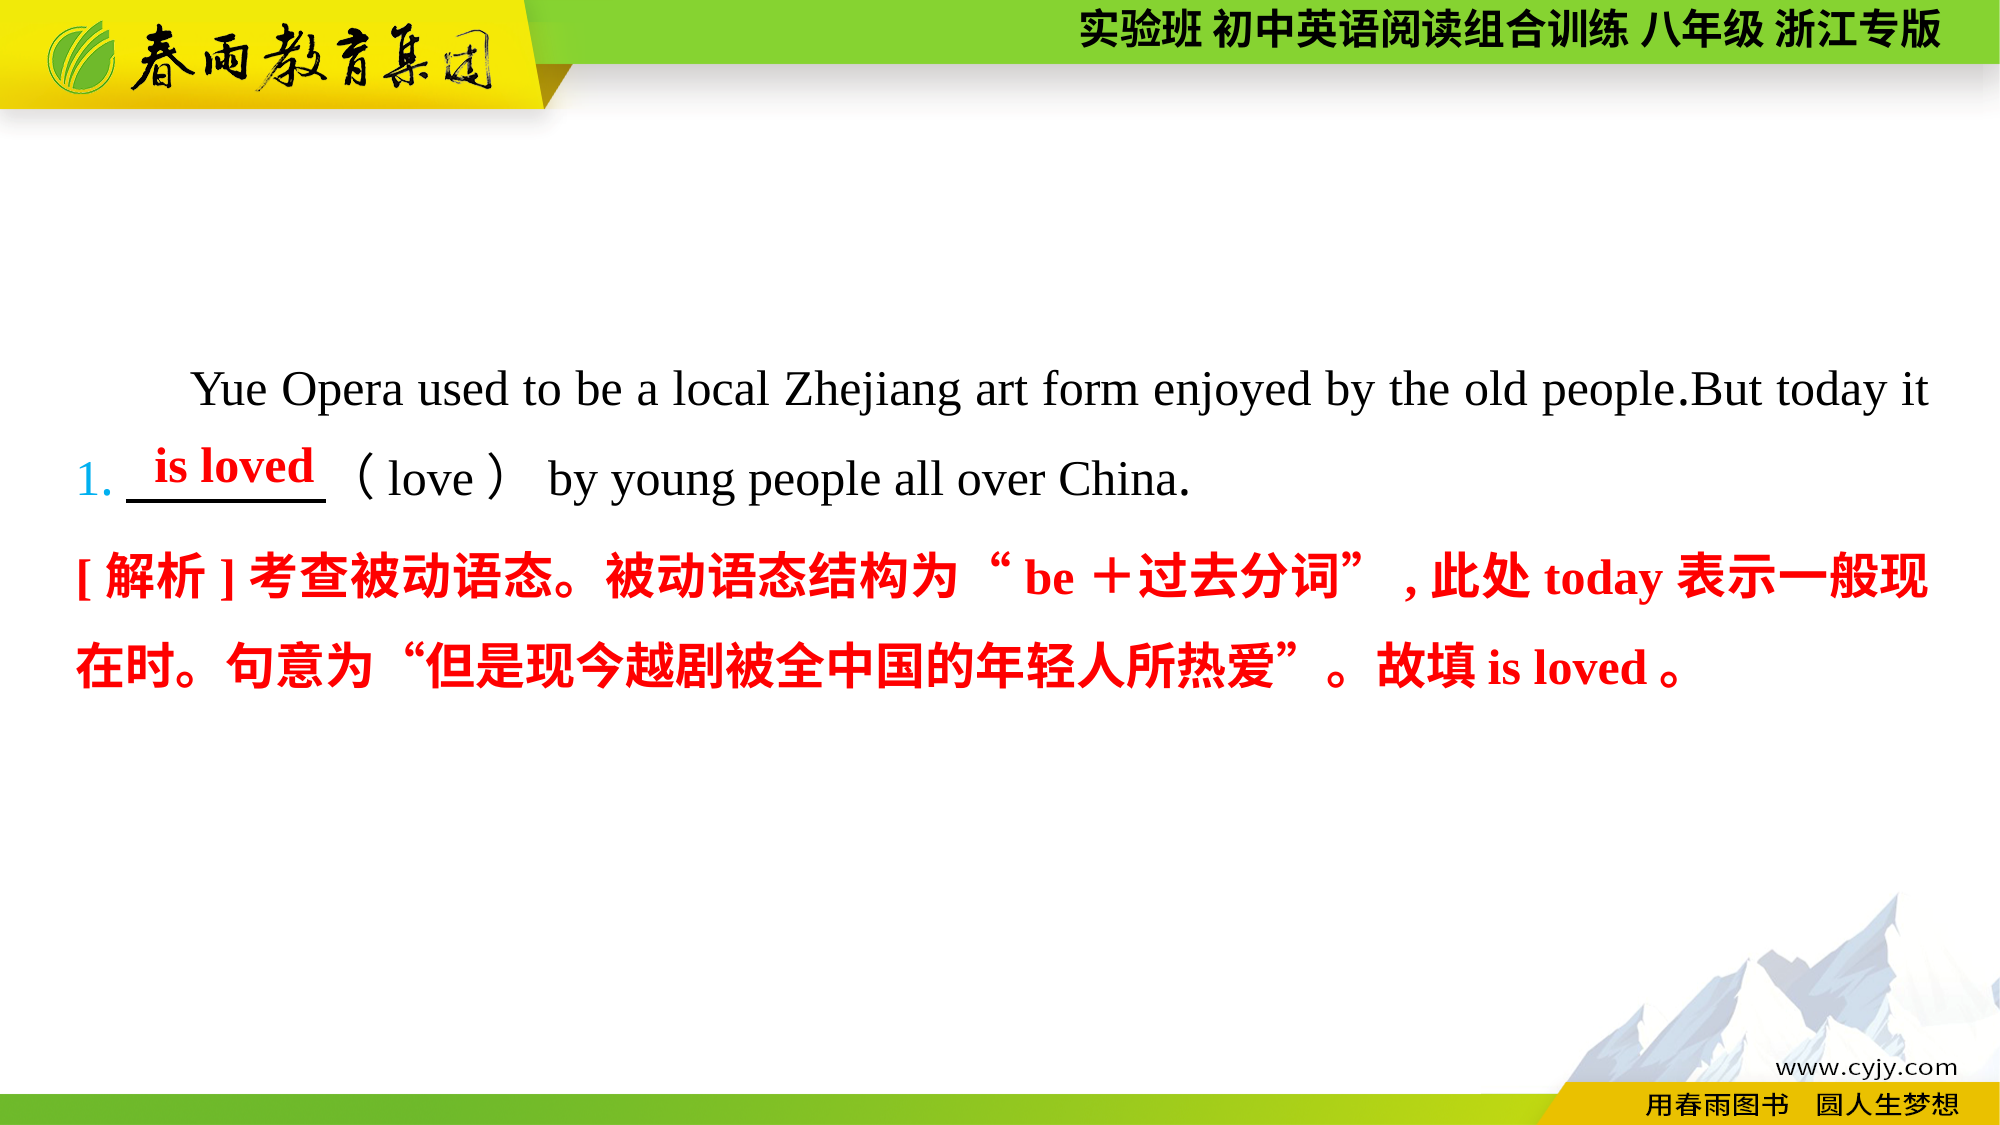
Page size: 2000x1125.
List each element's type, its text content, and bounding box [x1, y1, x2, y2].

text_box is loved [139, 424, 330, 500]
picture [0, 0, 2000, 1125]
list Yue Opera used to be a local Zhejiang art form enjoyed by the old people.But today it 1. （love）by young people all over China. [60, 318, 1945, 504]
text_box [解析]考查被动语态。被动语态结构为“be＋过去分词”,此处today表示一般现在时。句意为“但是现今越剧被全中国的年轻人所热爱”。故填is loved。 [60, 506, 1945, 702]
